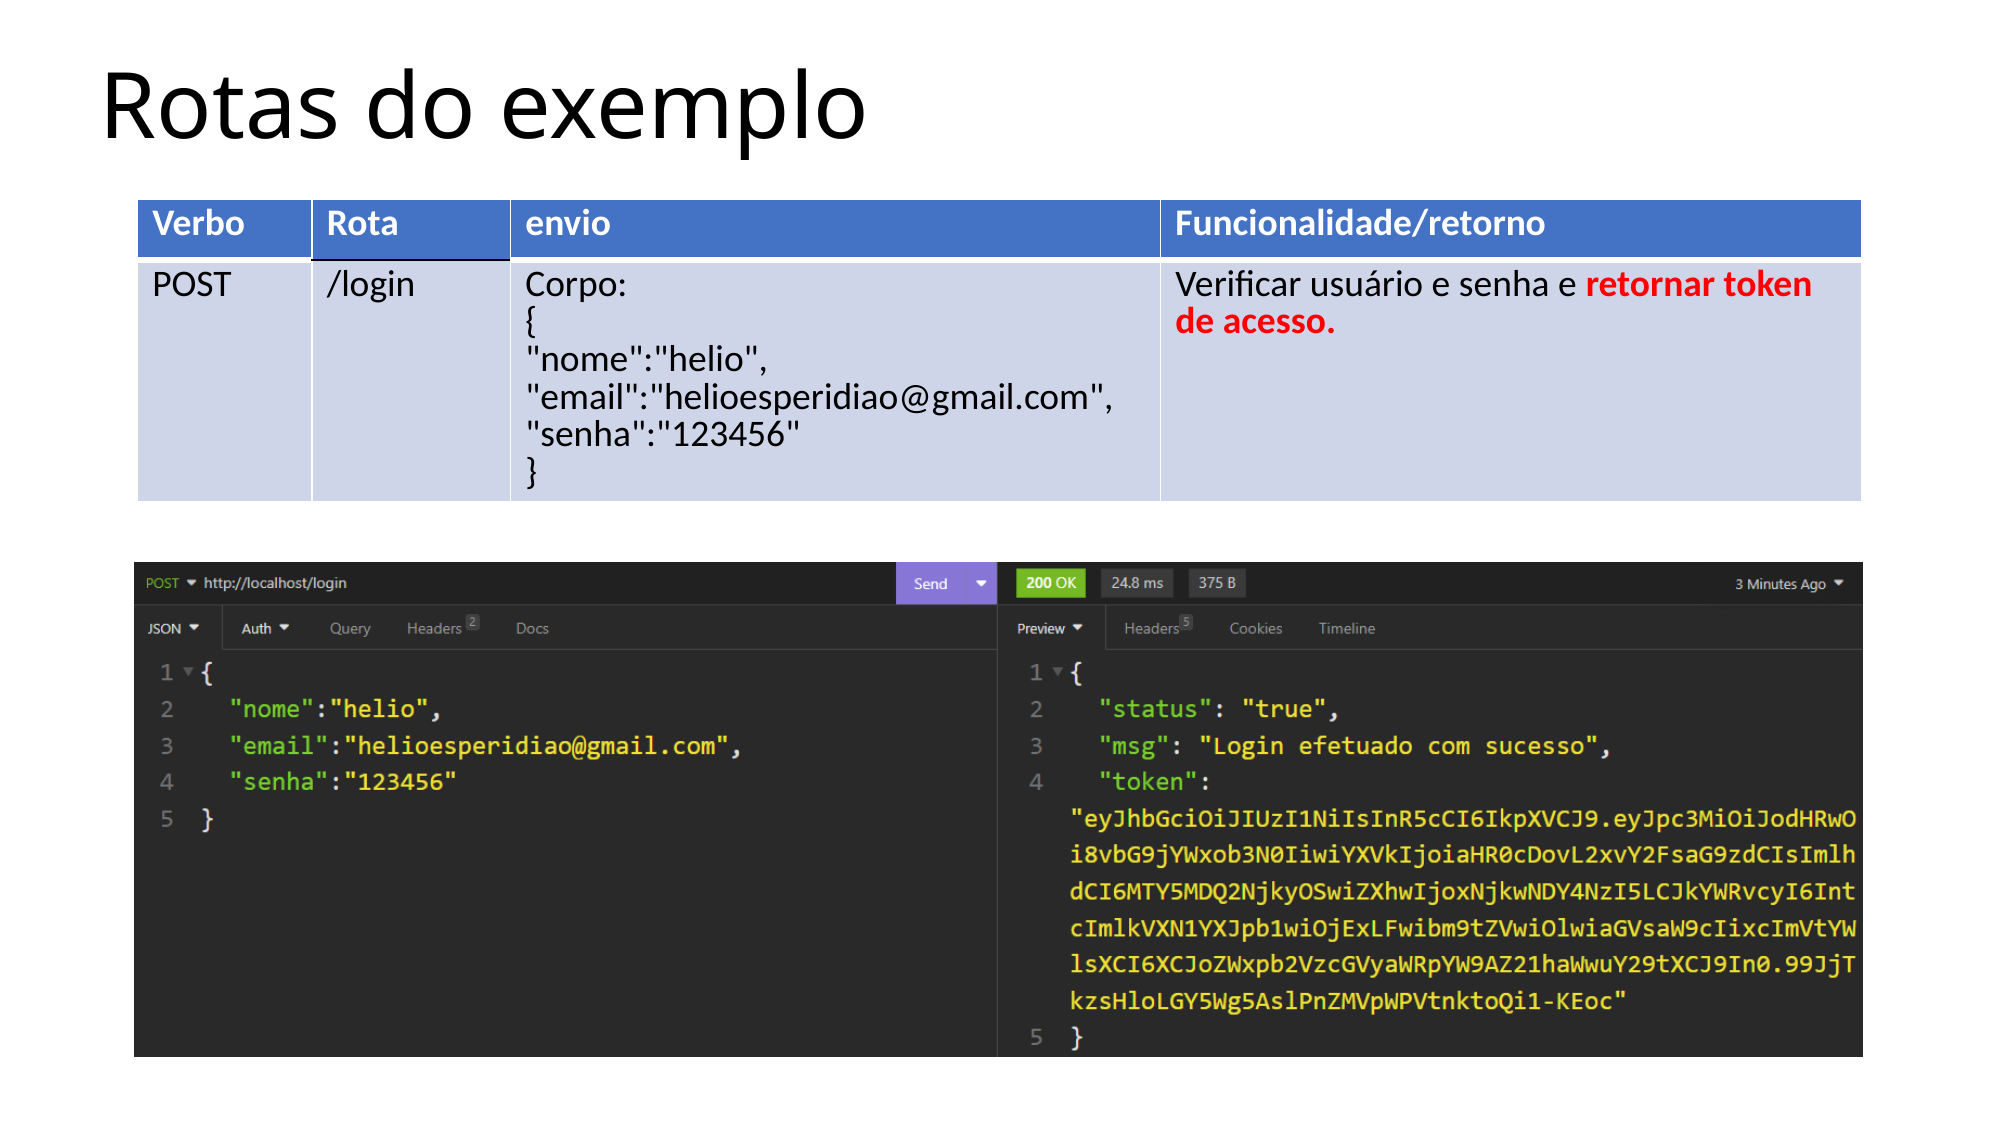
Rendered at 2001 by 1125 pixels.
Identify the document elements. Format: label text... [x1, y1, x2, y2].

table_cell POST [138, 263, 311, 501]
table_cell Corpo: { "nome":"helio", "email":"helioesperidiao@gmail.com", "senha":"123456" } [511, 263, 1160, 501]
table_cell /login [313, 261, 510, 501]
table_cell Verificar usuário e senha e retornar token de acesso. [1161, 263, 1861, 501]
title Rotas do exemplo [84, 0, 1810, 218]
picture [134, 562, 1863, 1057]
table_header Verbo [138, 200, 311, 257]
table_header Funcionalidade/retorno [1161, 200, 1861, 257]
table_header Rota [313, 200, 510, 259]
table_header envio [511, 200, 1160, 257]
